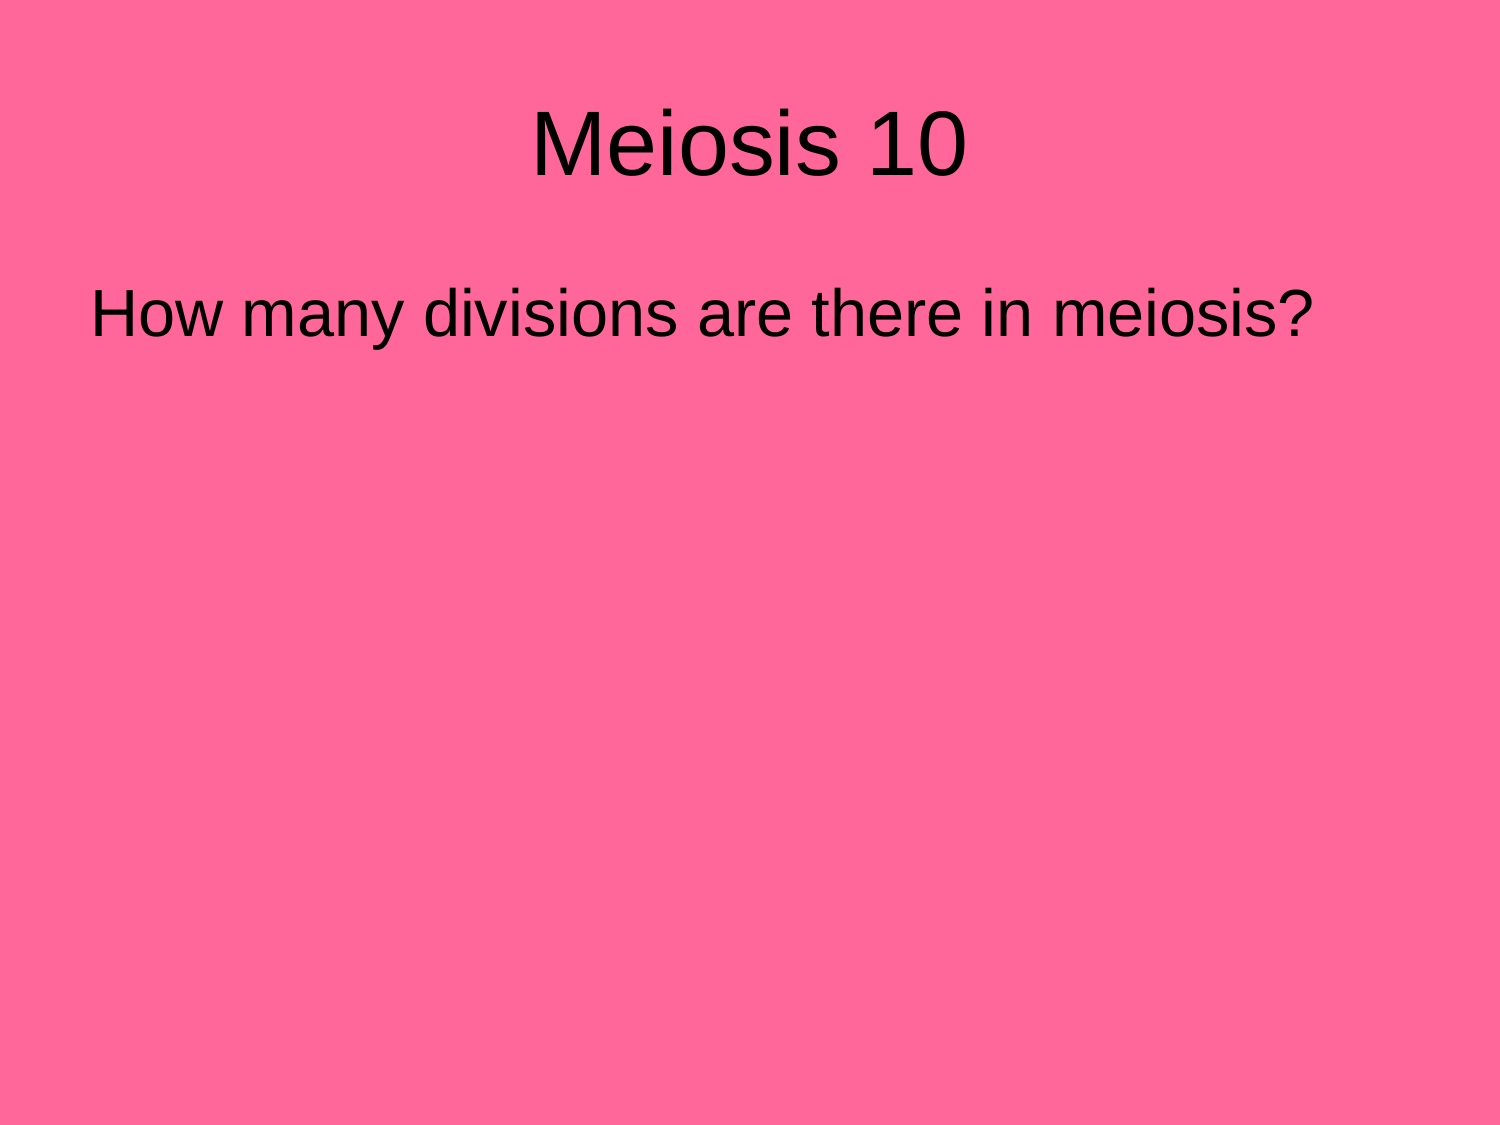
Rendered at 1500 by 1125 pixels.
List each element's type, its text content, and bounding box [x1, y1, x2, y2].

title Meiosis 10 [74, 44, 1426, 233]
list How many divisions are there in meiosis? [74, 262, 1426, 1006]
